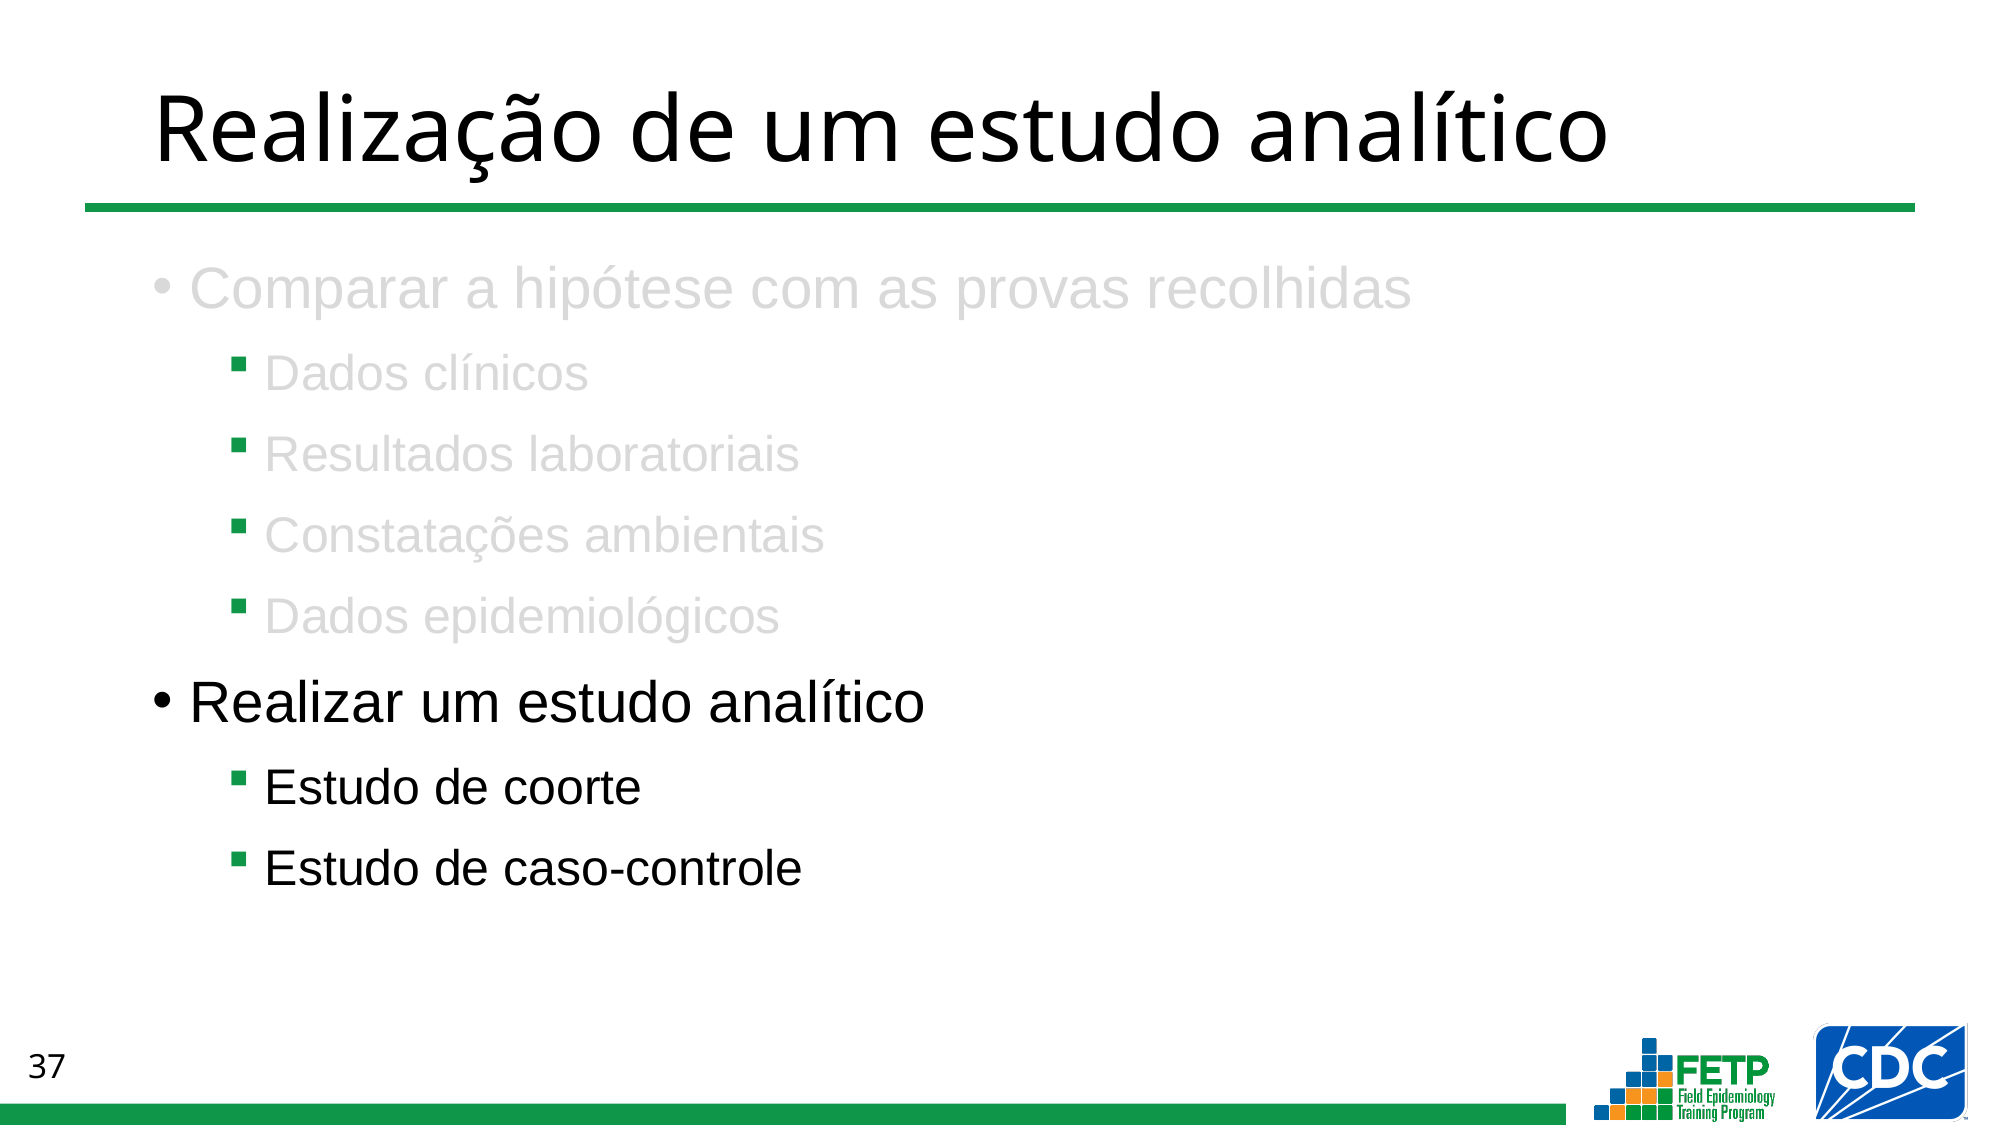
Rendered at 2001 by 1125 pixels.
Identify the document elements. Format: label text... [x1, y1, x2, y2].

picture [1594, 1038, 1775, 1122]
text_box Realização de um estudo analítico [137, 75, 1863, 207]
list Comparar a hipótese com as provas recolhidas Dados clínicos Resultados laboratoriais Constatações ambientais Dados epidemiológicos Realizar um estudo analítico Estudo de coorte Estudo de caso-controle [137, 242, 1863, 1004]
picture [1813, 1023, 1968, 1122]
